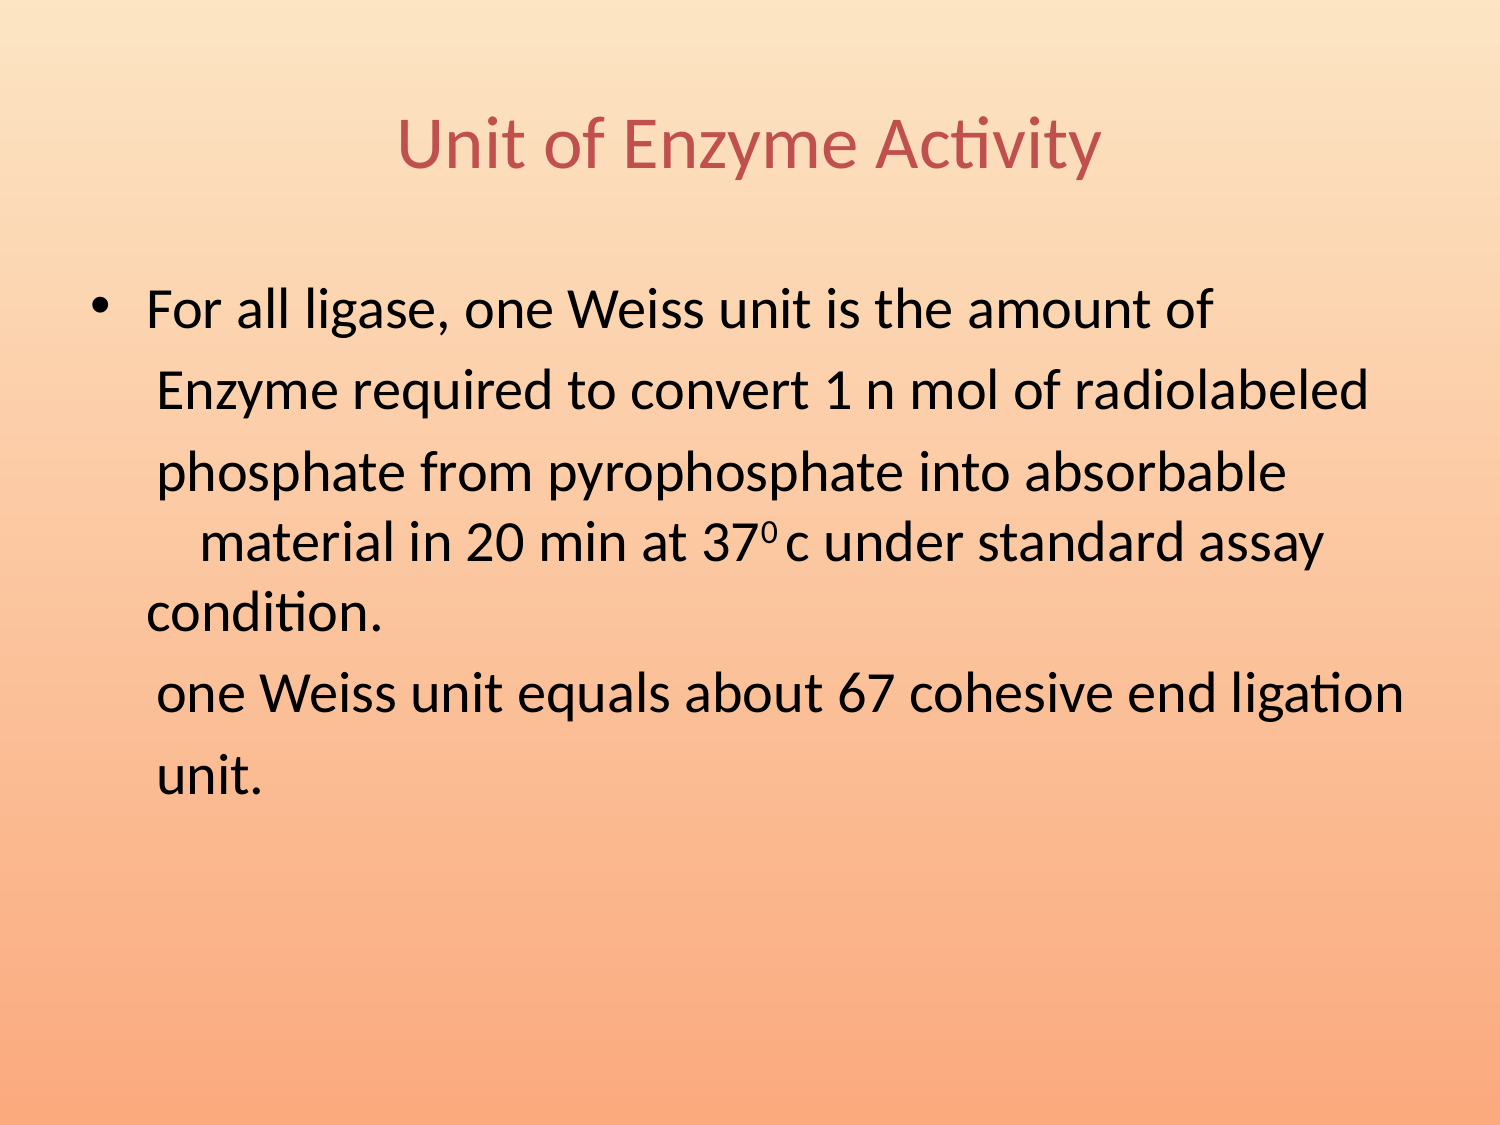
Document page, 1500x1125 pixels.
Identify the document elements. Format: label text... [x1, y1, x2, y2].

title Unit of Enzyme Activity [75, 45, 1425, 233]
list For all ligase, one Weiss unit is the amount of Enzyme required to convert 1 n mol of radiolabeled phosphate from pyrophosphate into absorbable material in 20 min at 370 c under standard assay condition. one Weiss unit equals about 67 cohesive end ligation unit. [75, 262, 1425, 1005]
